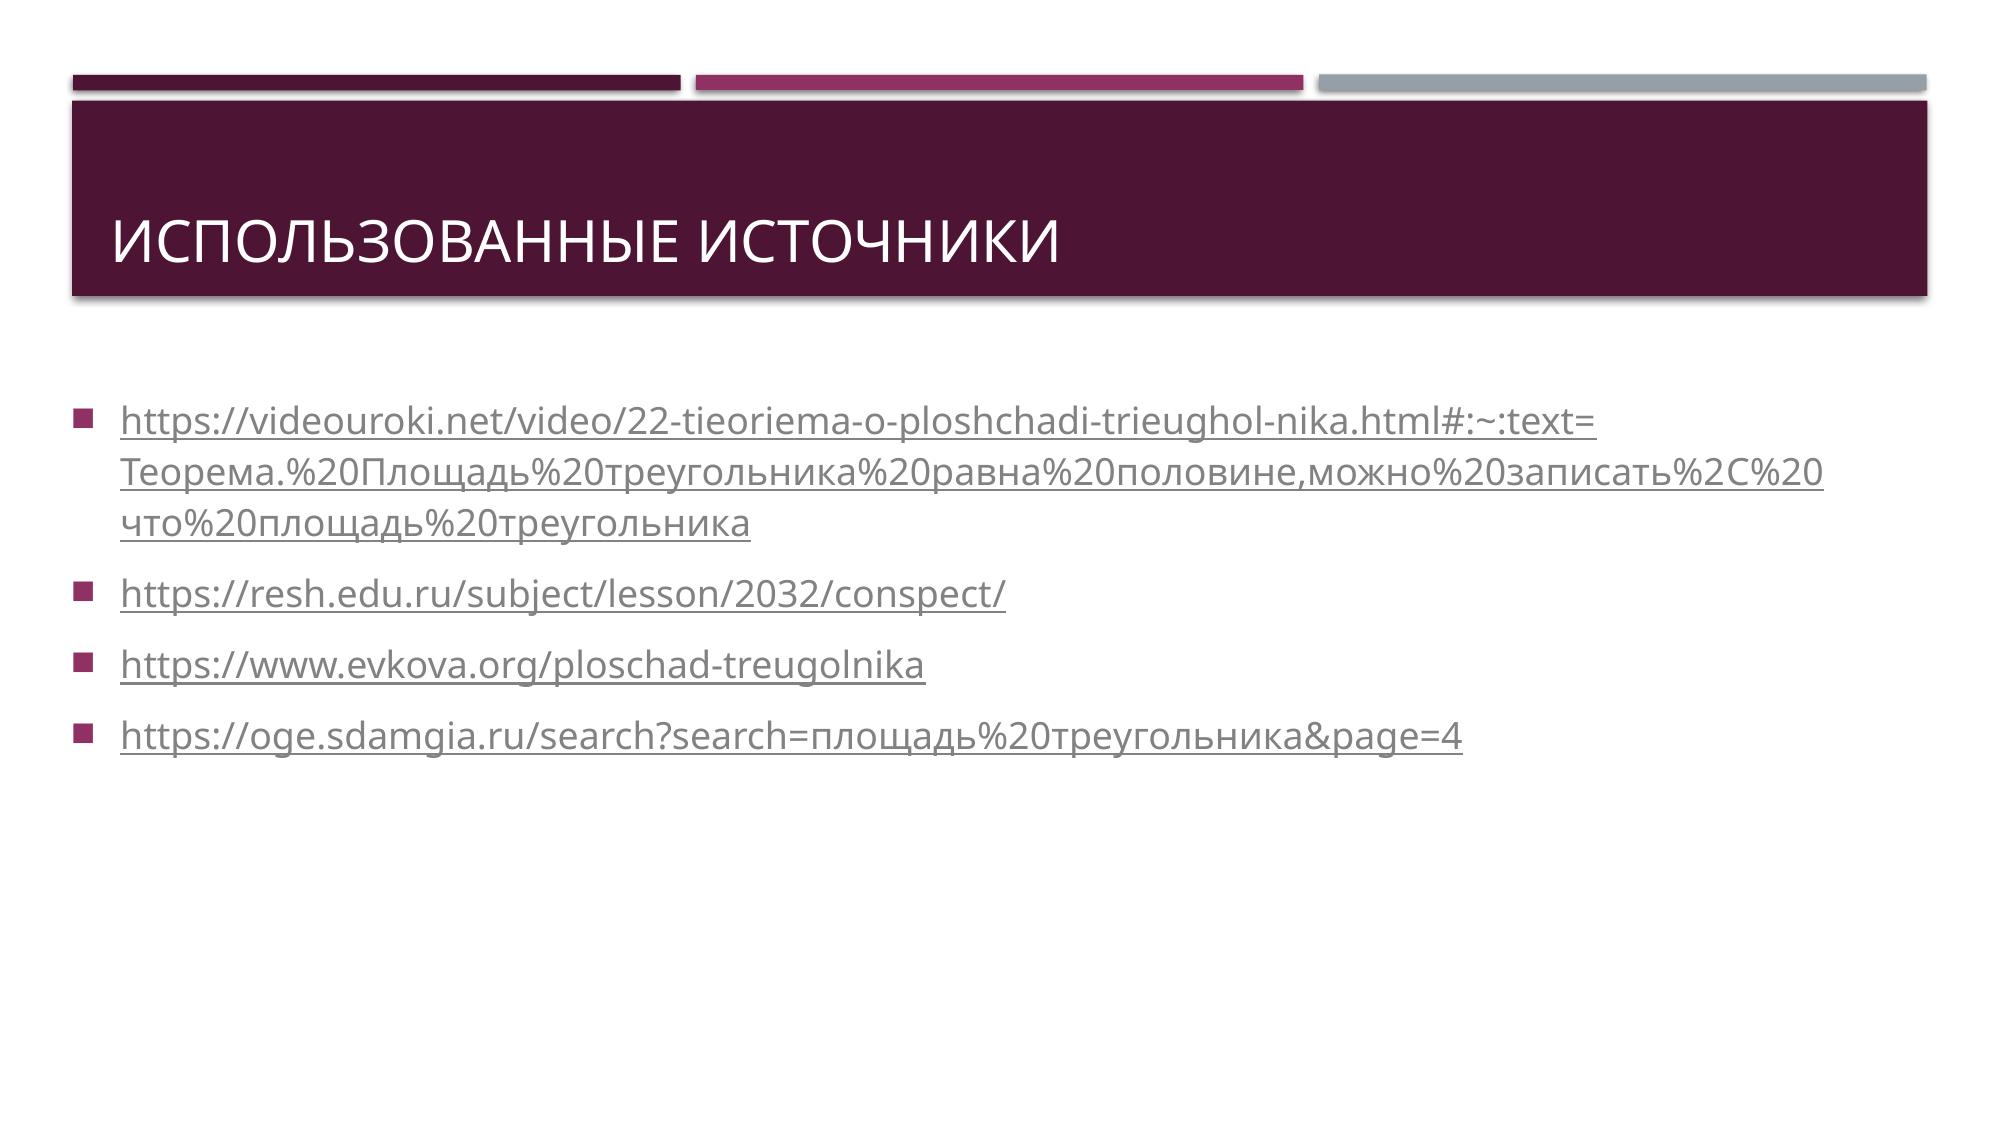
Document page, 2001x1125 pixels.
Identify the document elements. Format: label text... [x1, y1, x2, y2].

list https://videouroki.net/video/22-tieoriema-o-ploshchadi-trieughol-nika.html#:~:text=Теорема.%20Площадь%20треугольника%20равна%20половине,можно%20записать%2C%20что%20площадь%20треугольника https://resh.edu.ru/subject/lesson/2032/conspect/ https://www.evkova.org/ploschad-treugolnika https://oge.sdamgia.ru/search?search=площадь%20треугольника&page=4 [54, 329, 1905, 962]
title Использованные источники [95, 115, 1905, 282]
